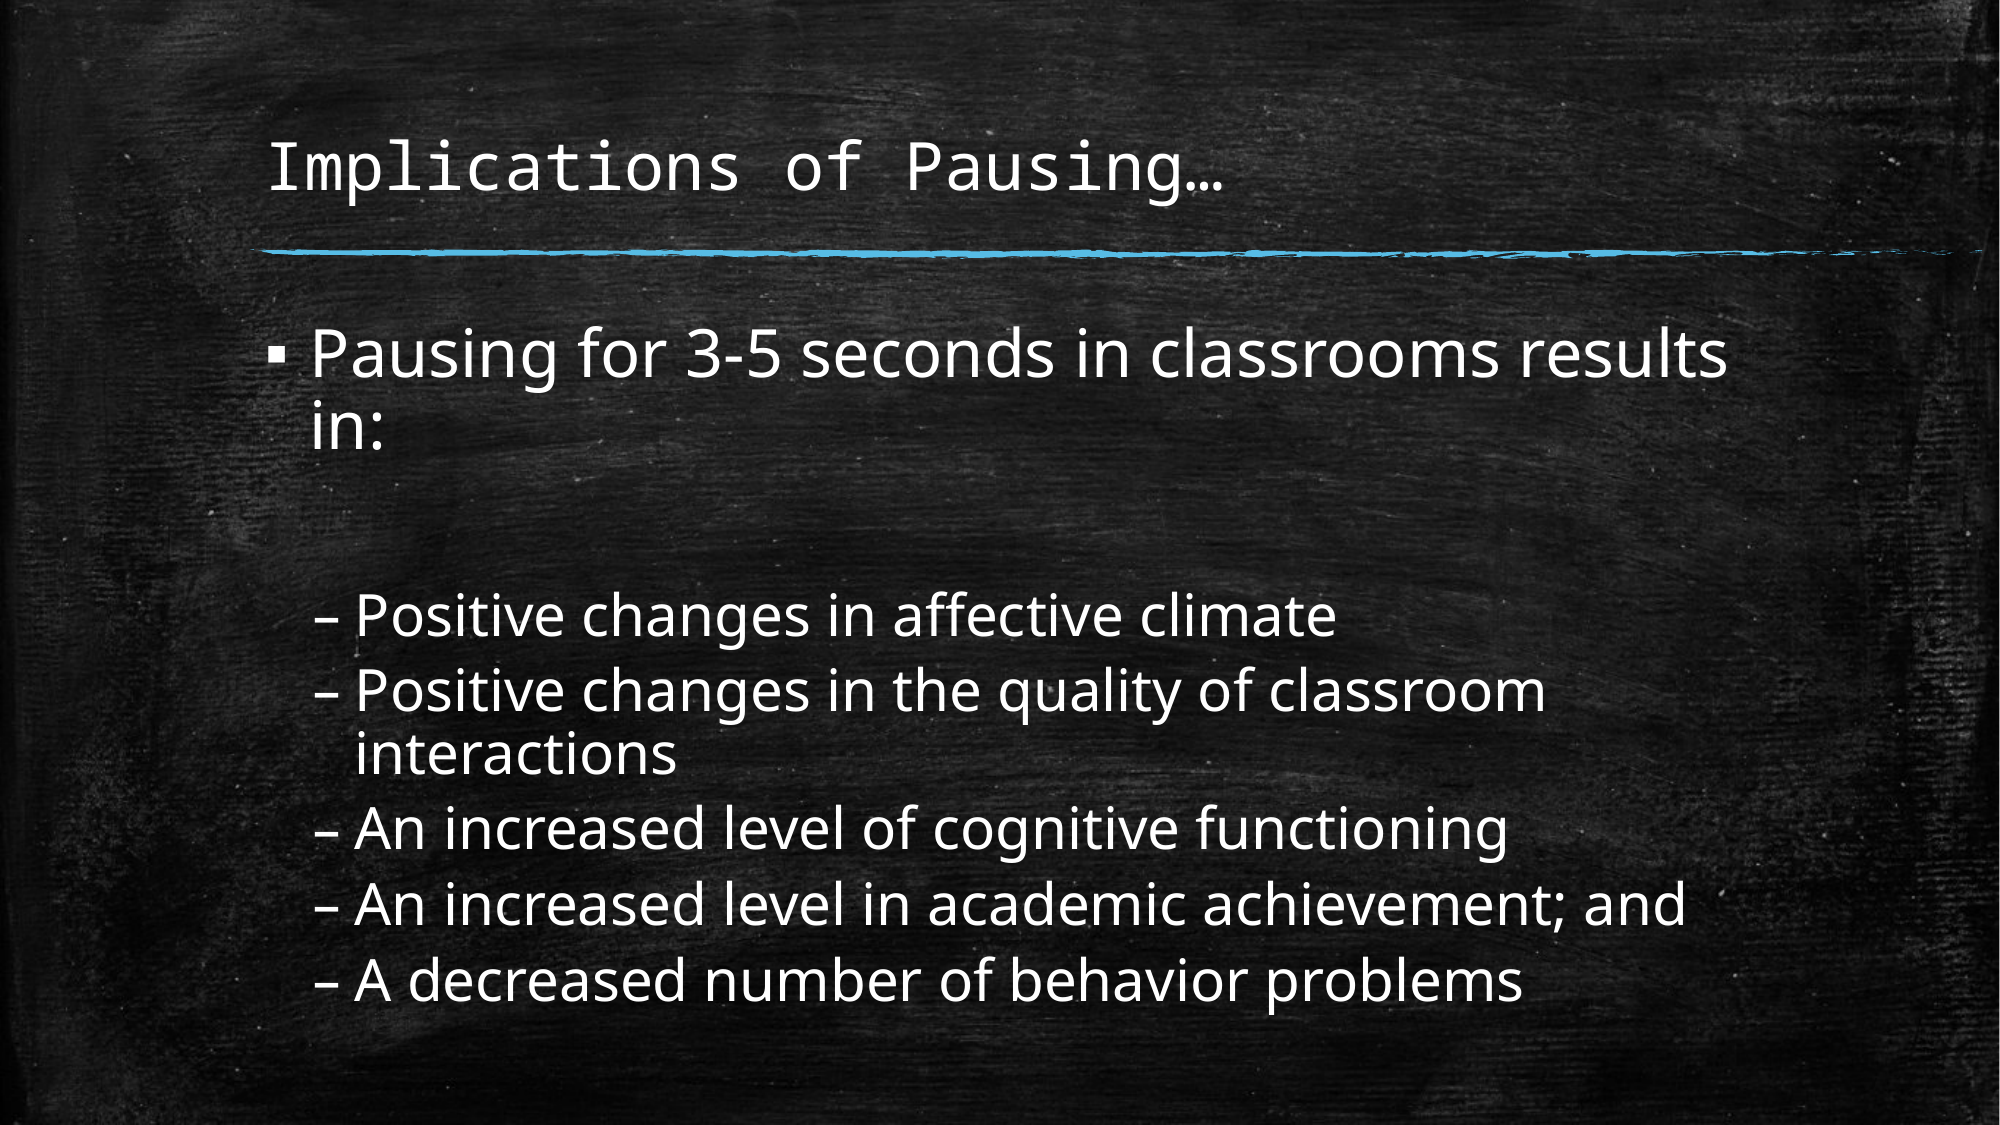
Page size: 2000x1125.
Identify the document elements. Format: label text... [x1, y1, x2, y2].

list Pausing for 3-5 seconds in classrooms results in: Positive changes in affective climate Positive changes in the quality of classroom interactions An increased level of cognitive functioning An increased level in academic achievement; and A decreased number of behavior problems [249, 312, 1750, 1013]
title Implications of Pausing… [249, 45, 1750, 213]
